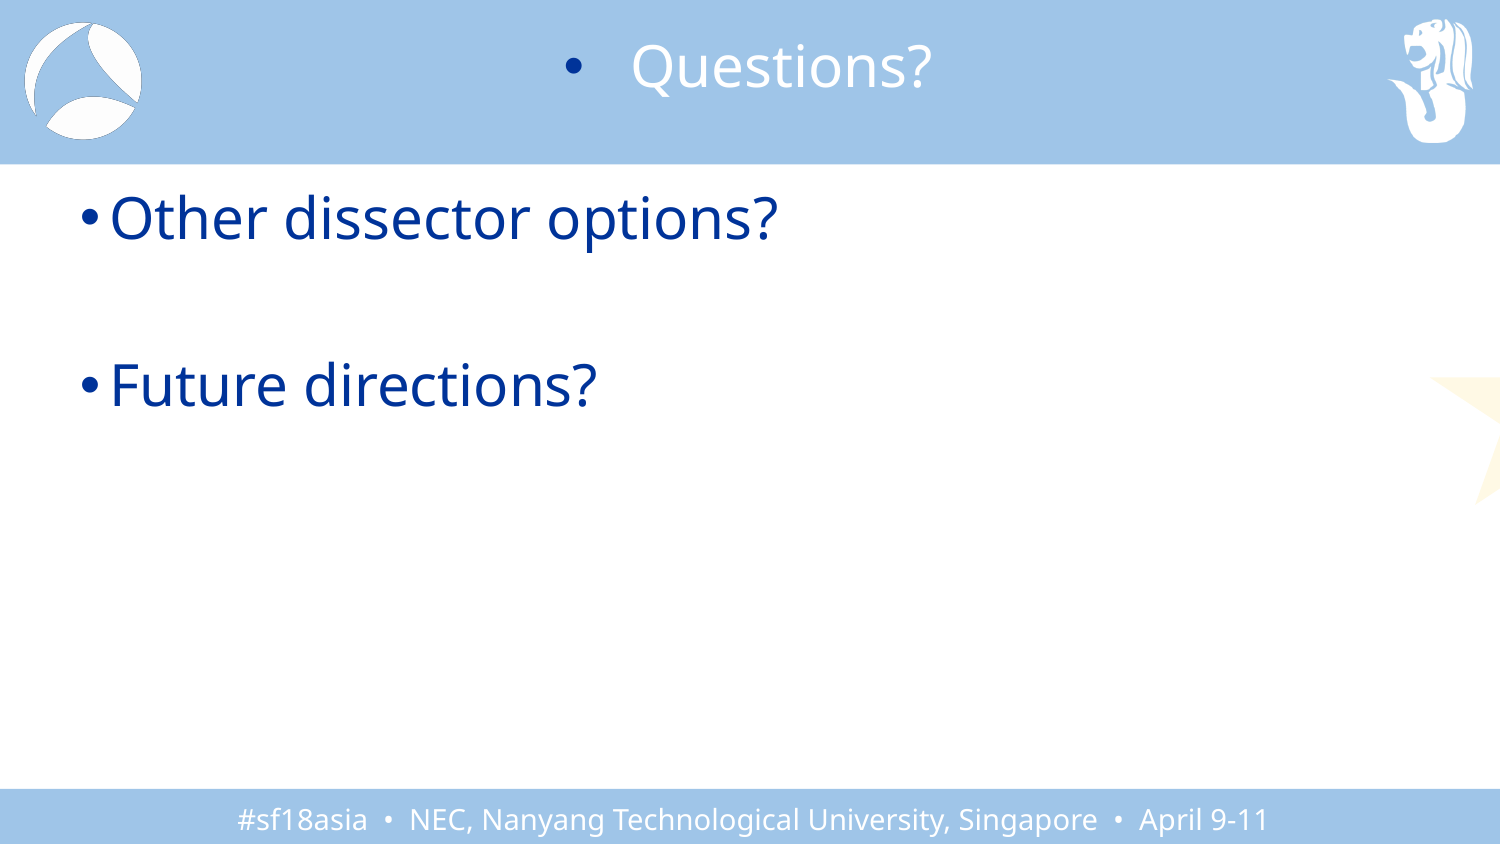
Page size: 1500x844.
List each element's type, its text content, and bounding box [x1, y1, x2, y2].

list Other dissector options? Future directions? [64, 173, 1436, 788]
list Questions? [147, 0, 1341, 139]
picture [24, 22, 142, 140]
picture [1387, 19, 1473, 143]
